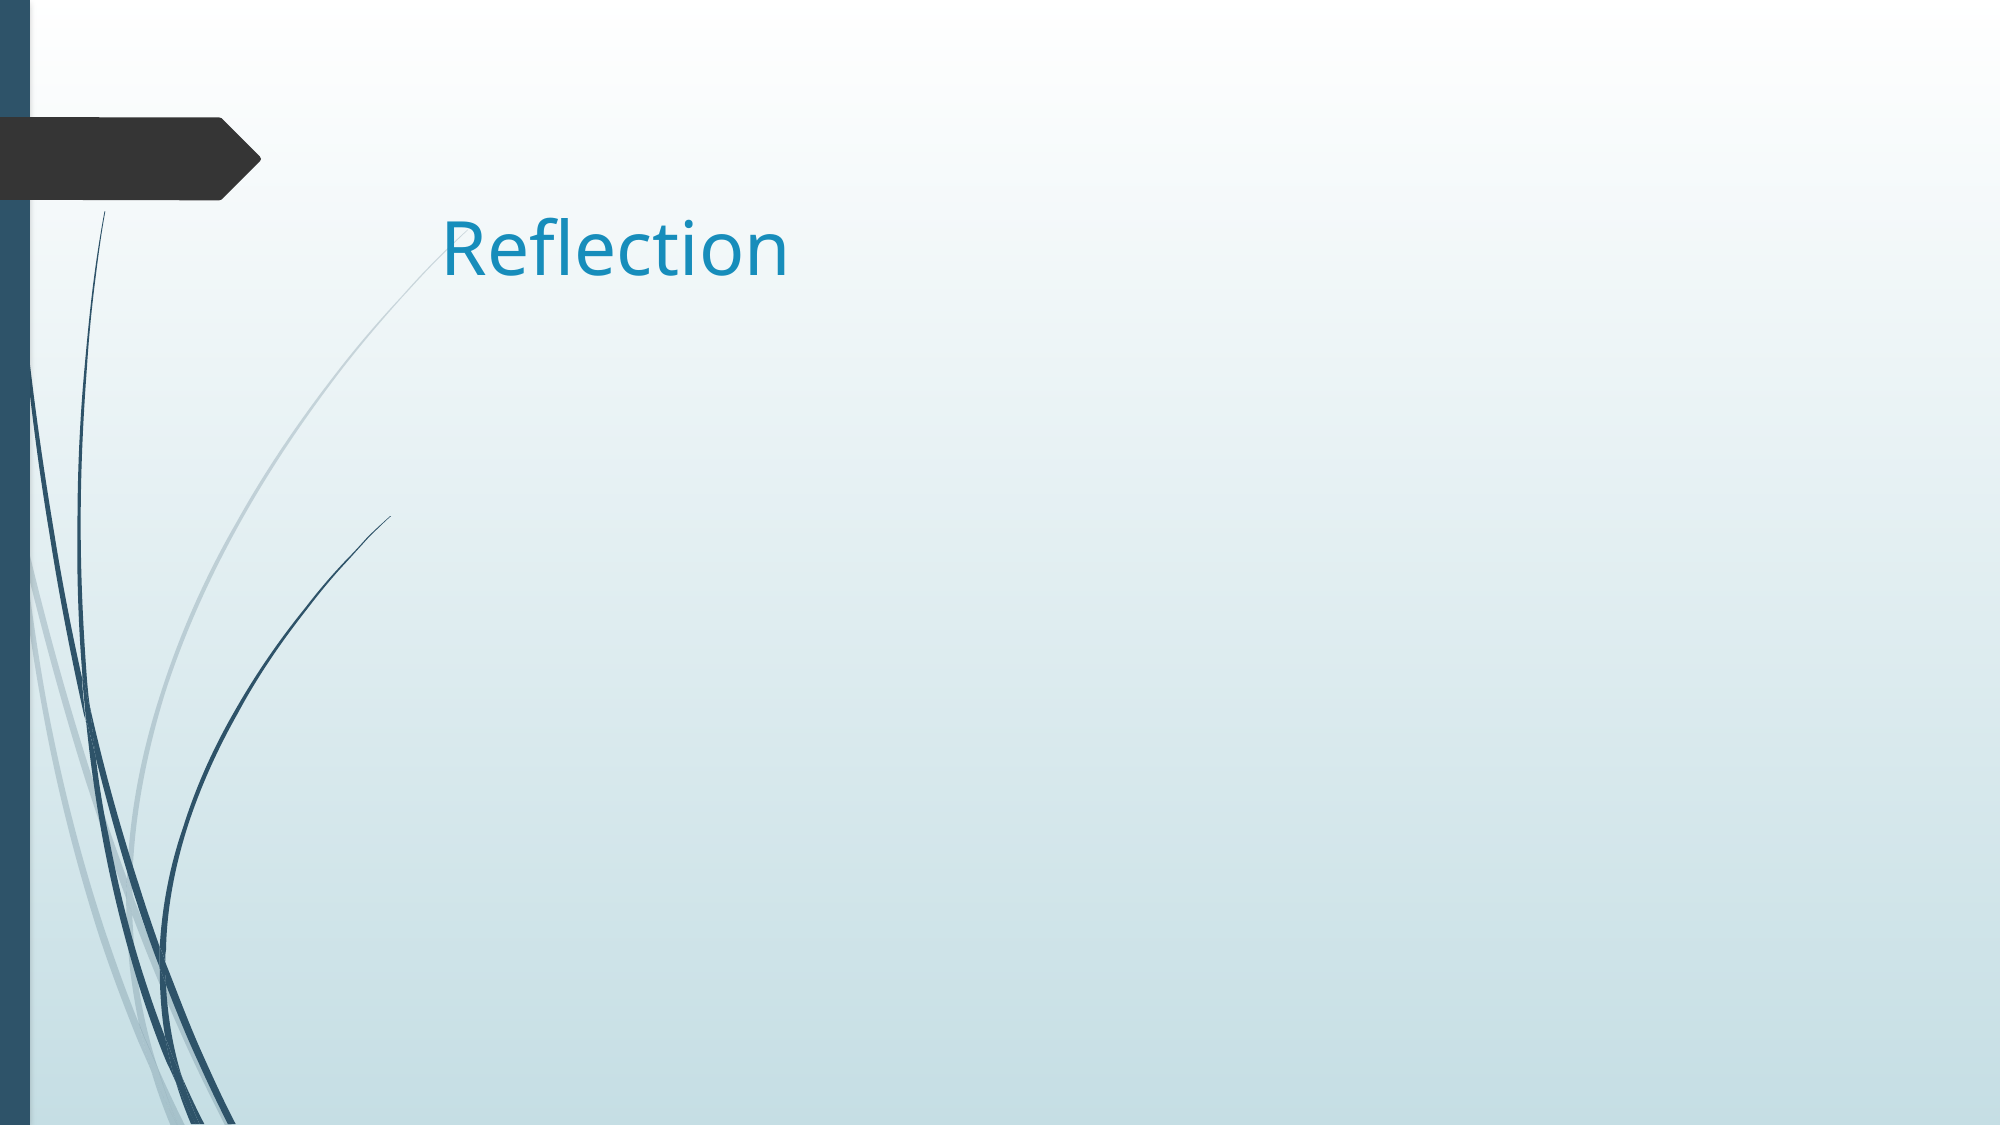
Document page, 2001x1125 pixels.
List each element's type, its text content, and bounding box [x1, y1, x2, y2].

title Reflection [425, 102, 1888, 313]
